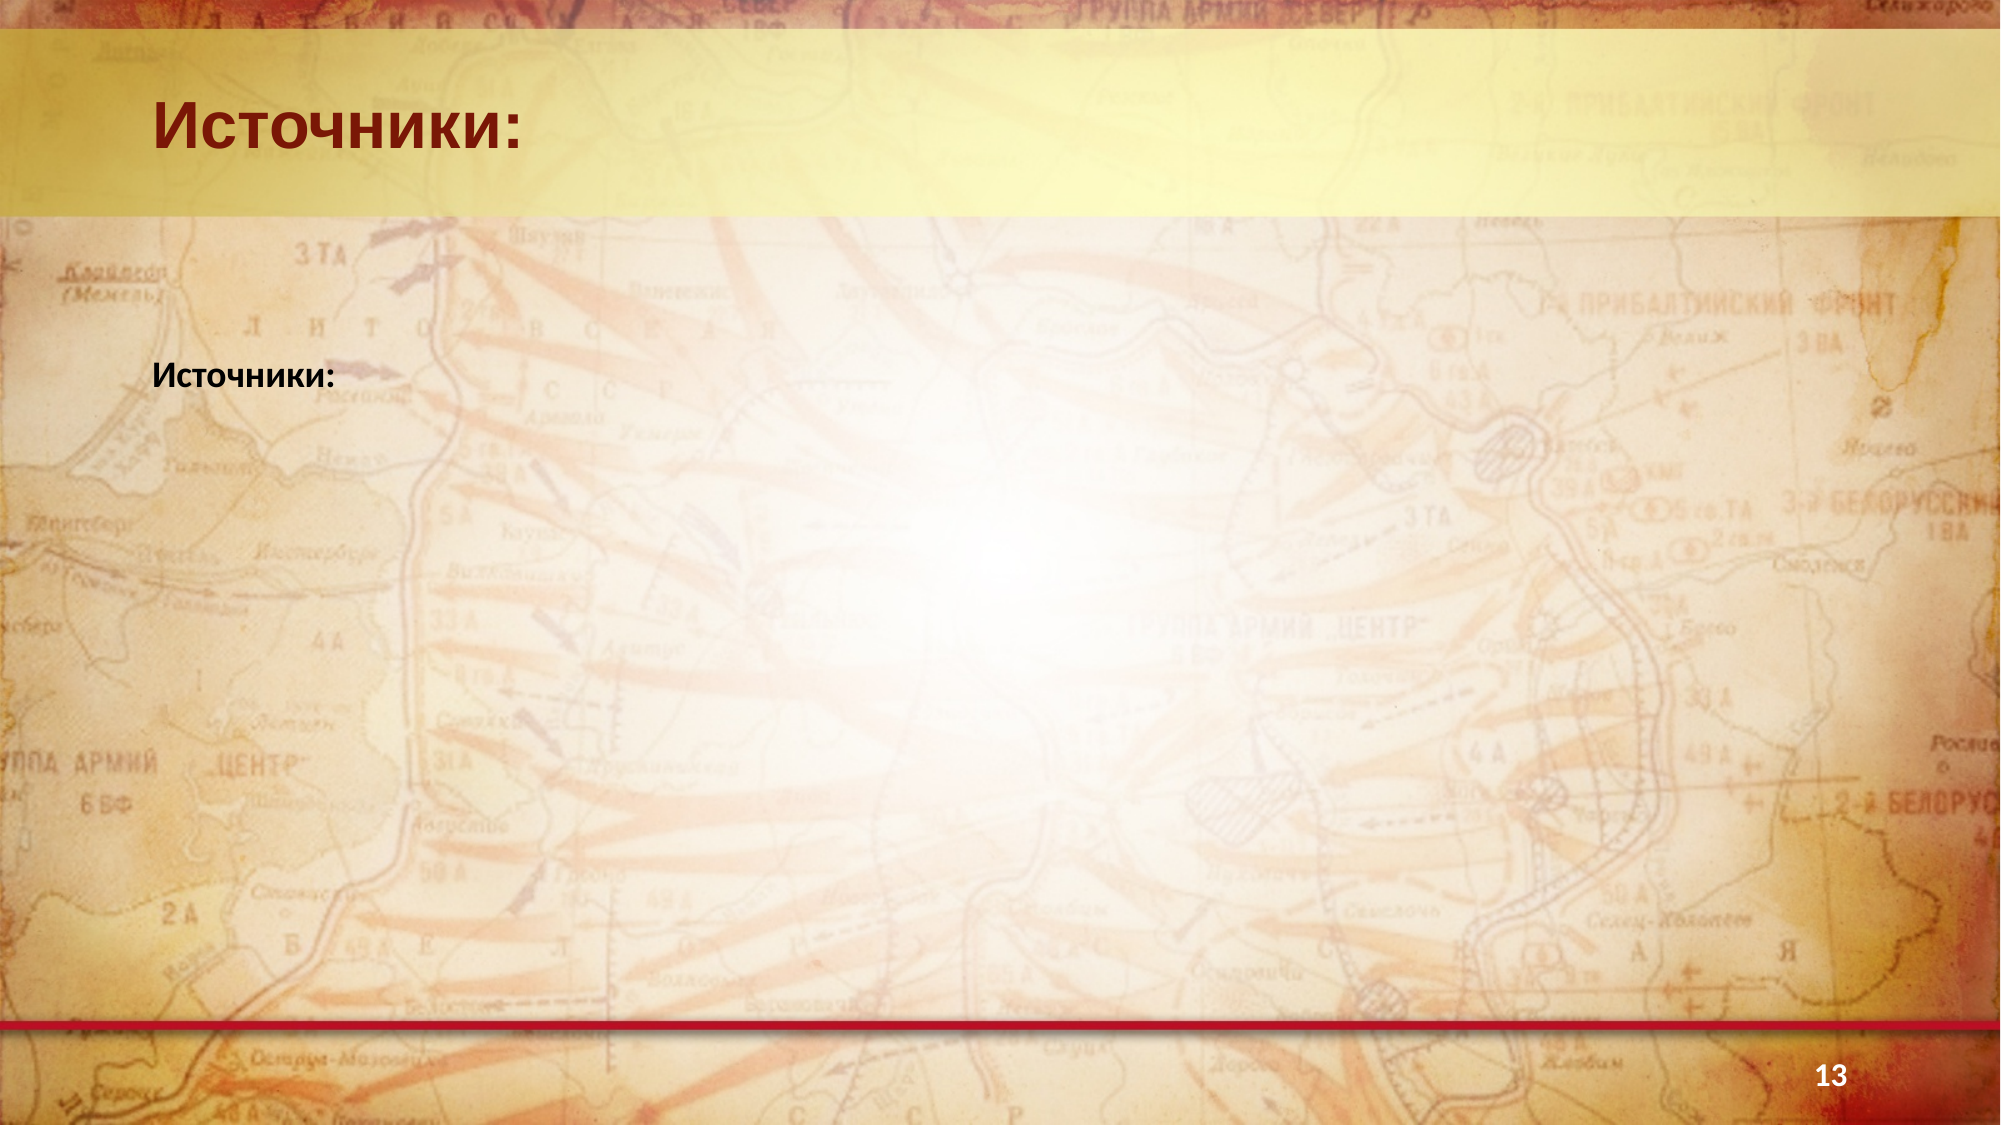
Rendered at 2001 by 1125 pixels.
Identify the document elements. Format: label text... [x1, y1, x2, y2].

slide_number 13 [1412, 1042, 1863, 1103]
title Источники: [137, 49, 1863, 204]
text_box Источники: [137, 342, 1846, 492]
picture [0, 0, 2001, 1125]
